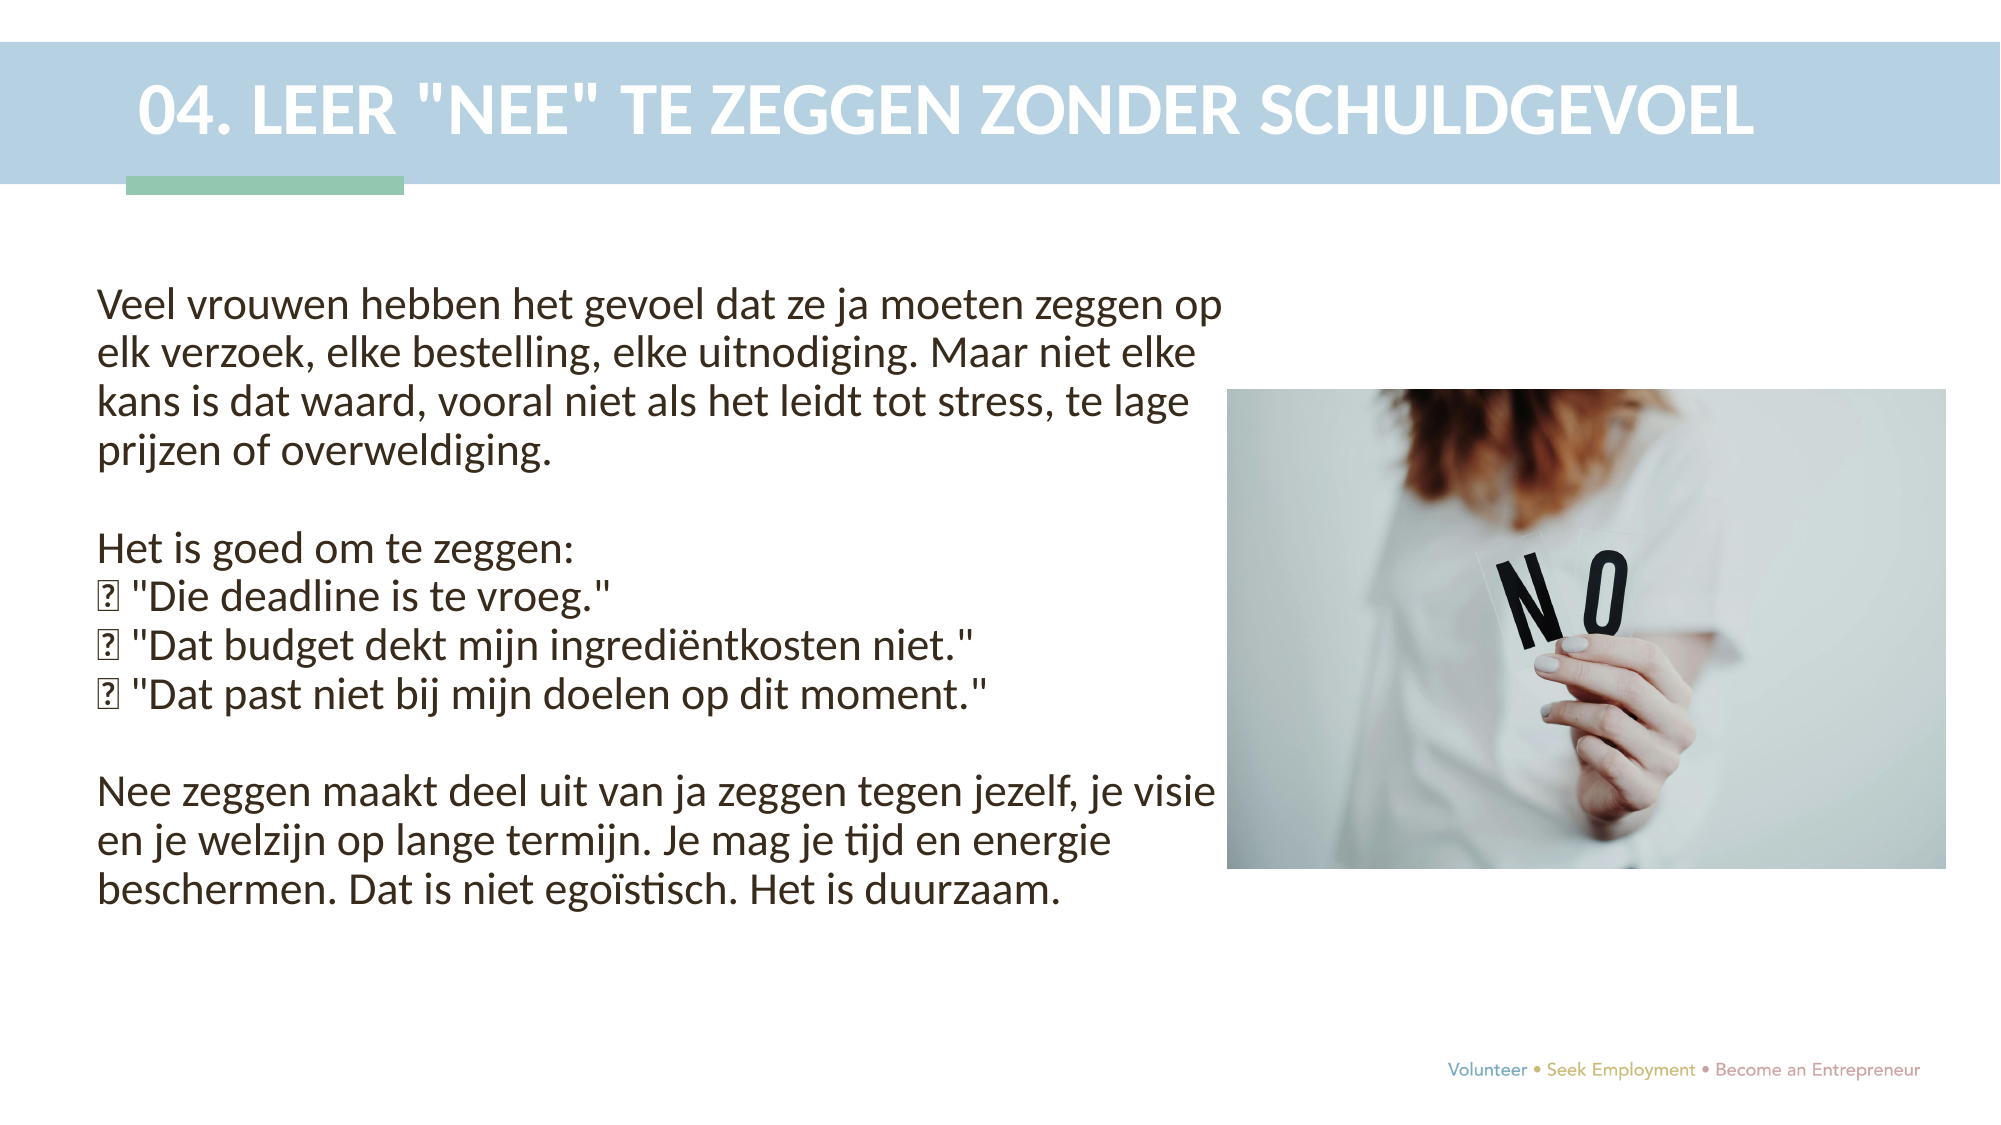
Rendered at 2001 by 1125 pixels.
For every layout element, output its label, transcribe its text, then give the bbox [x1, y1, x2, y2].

picture [1227, 389, 1946, 869]
list Veel vrouwen hebben het gevoel dat ze ja moeten zeggen op elk verzoek, elke bestelling, elke uitnodiging. Maar niet elke kans is dat waard, vooral niet als het leidt tot stress, te lage prijzen of overweldiging. Het is goed om te zeggen: ❌ "Die deadline is te vroeg." ❌ "Dat budget dekt mijn ingrediëntkosten niet." ❌ "Dat past niet bij mijn doelen op dit moment." Nee zeggen maakt deel uit van ja zeggen tegen jezelf, je visie en je welzijn op lange termijn. Je mag je tijd en energie beschermen. Dat is niet egoïstisch. Het is duurzaam. [81, 272, 1257, 986]
picture [1418, 1046, 1971, 1103]
list 04. LEER "NEE" TE ZEGGEN ZONDER SCHULDGEVOEL [123, 51, 1913, 170]
